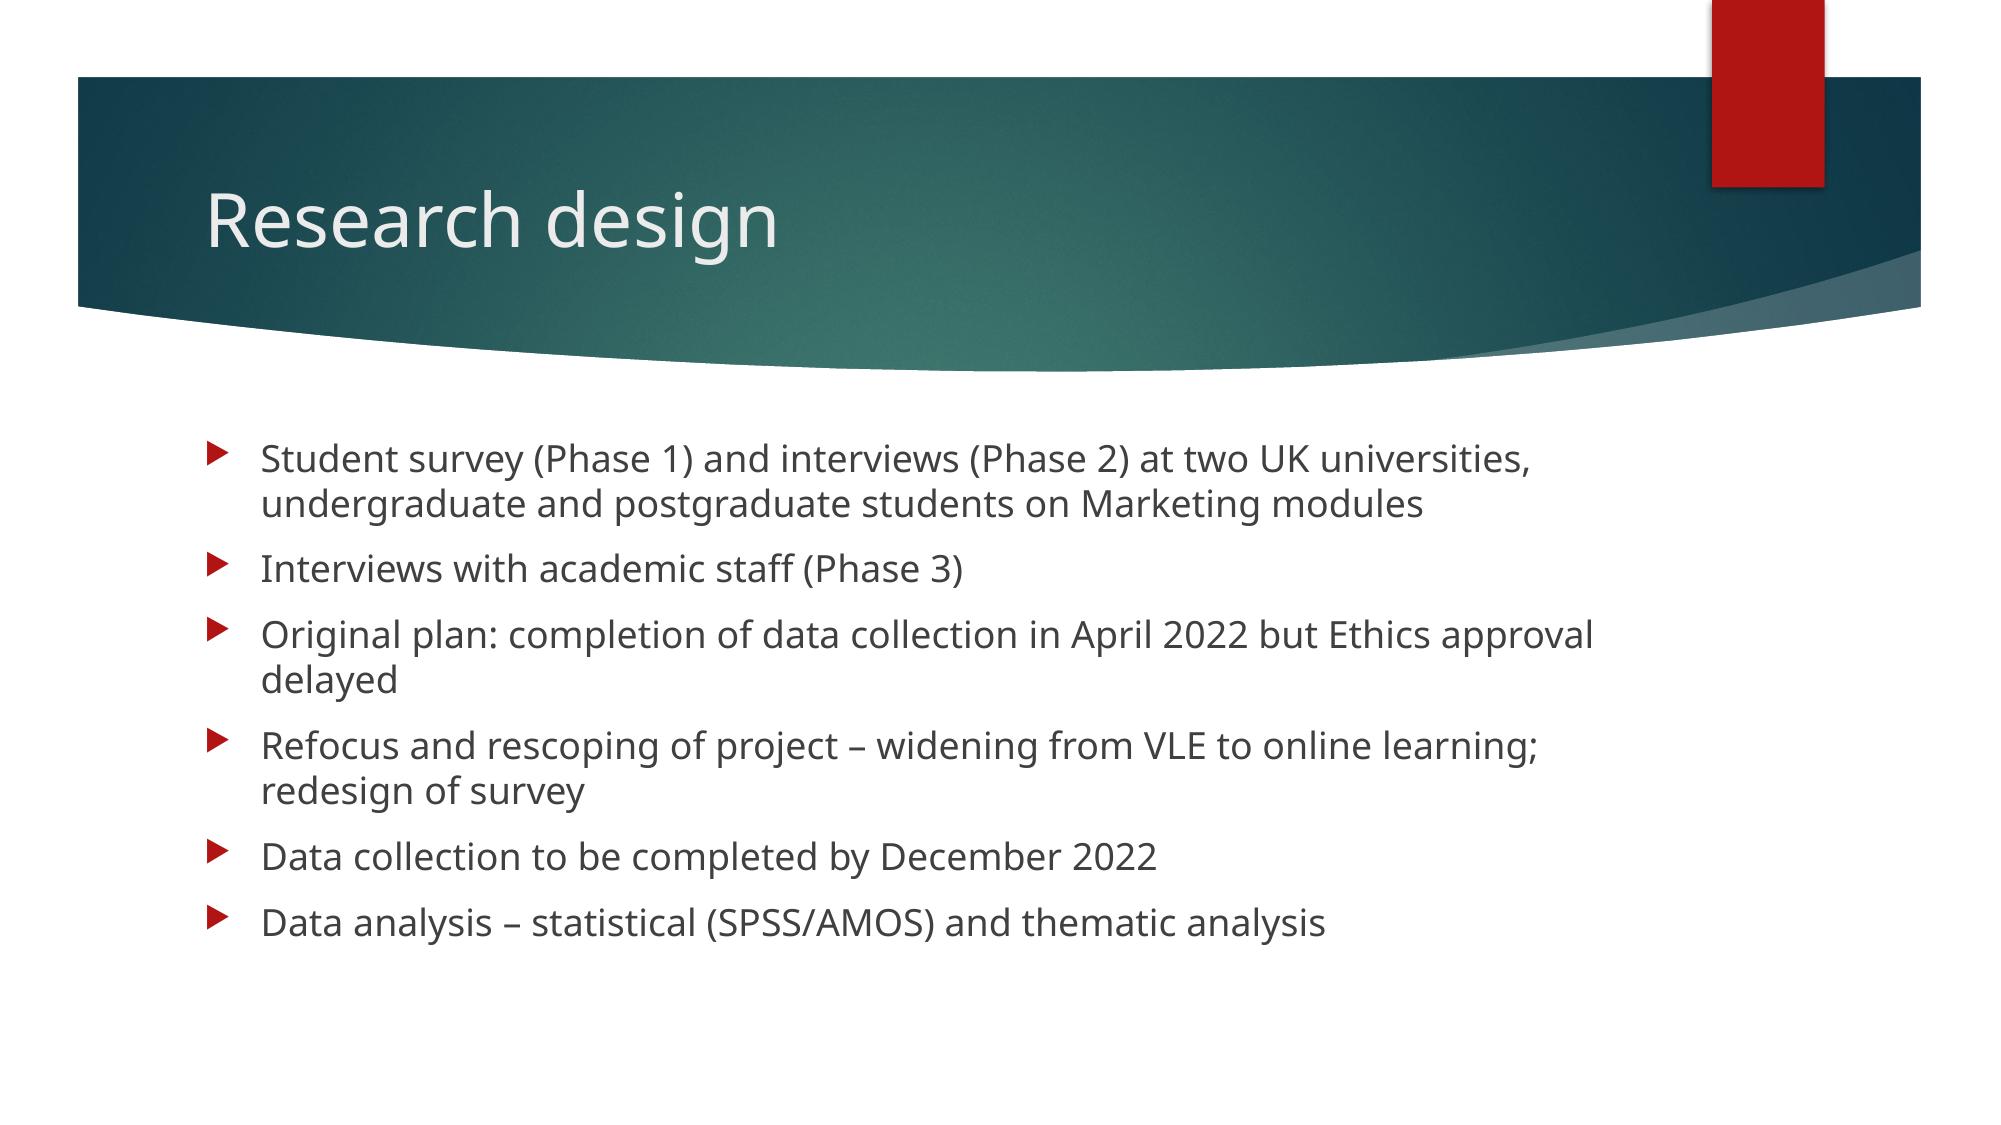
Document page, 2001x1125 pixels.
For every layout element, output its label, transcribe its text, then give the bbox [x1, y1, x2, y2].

list Student survey (Phase 1) and interviews (Phase 2) at two UK universities, undergraduate and postgraduate students on Marketing modules Interviews with academic staff (Phase 3) Original plan: completion of data collection in April 2022 but Ethics approval delayed Refocus and rescoping of project – widening from VLE to online learning; redesign of survey Data collection to be completed by December 2022 Data analysis – statistical (SPSS/AMOS) and thematic analysis [189, 427, 1638, 988]
title Research design [189, 159, 1638, 276]
